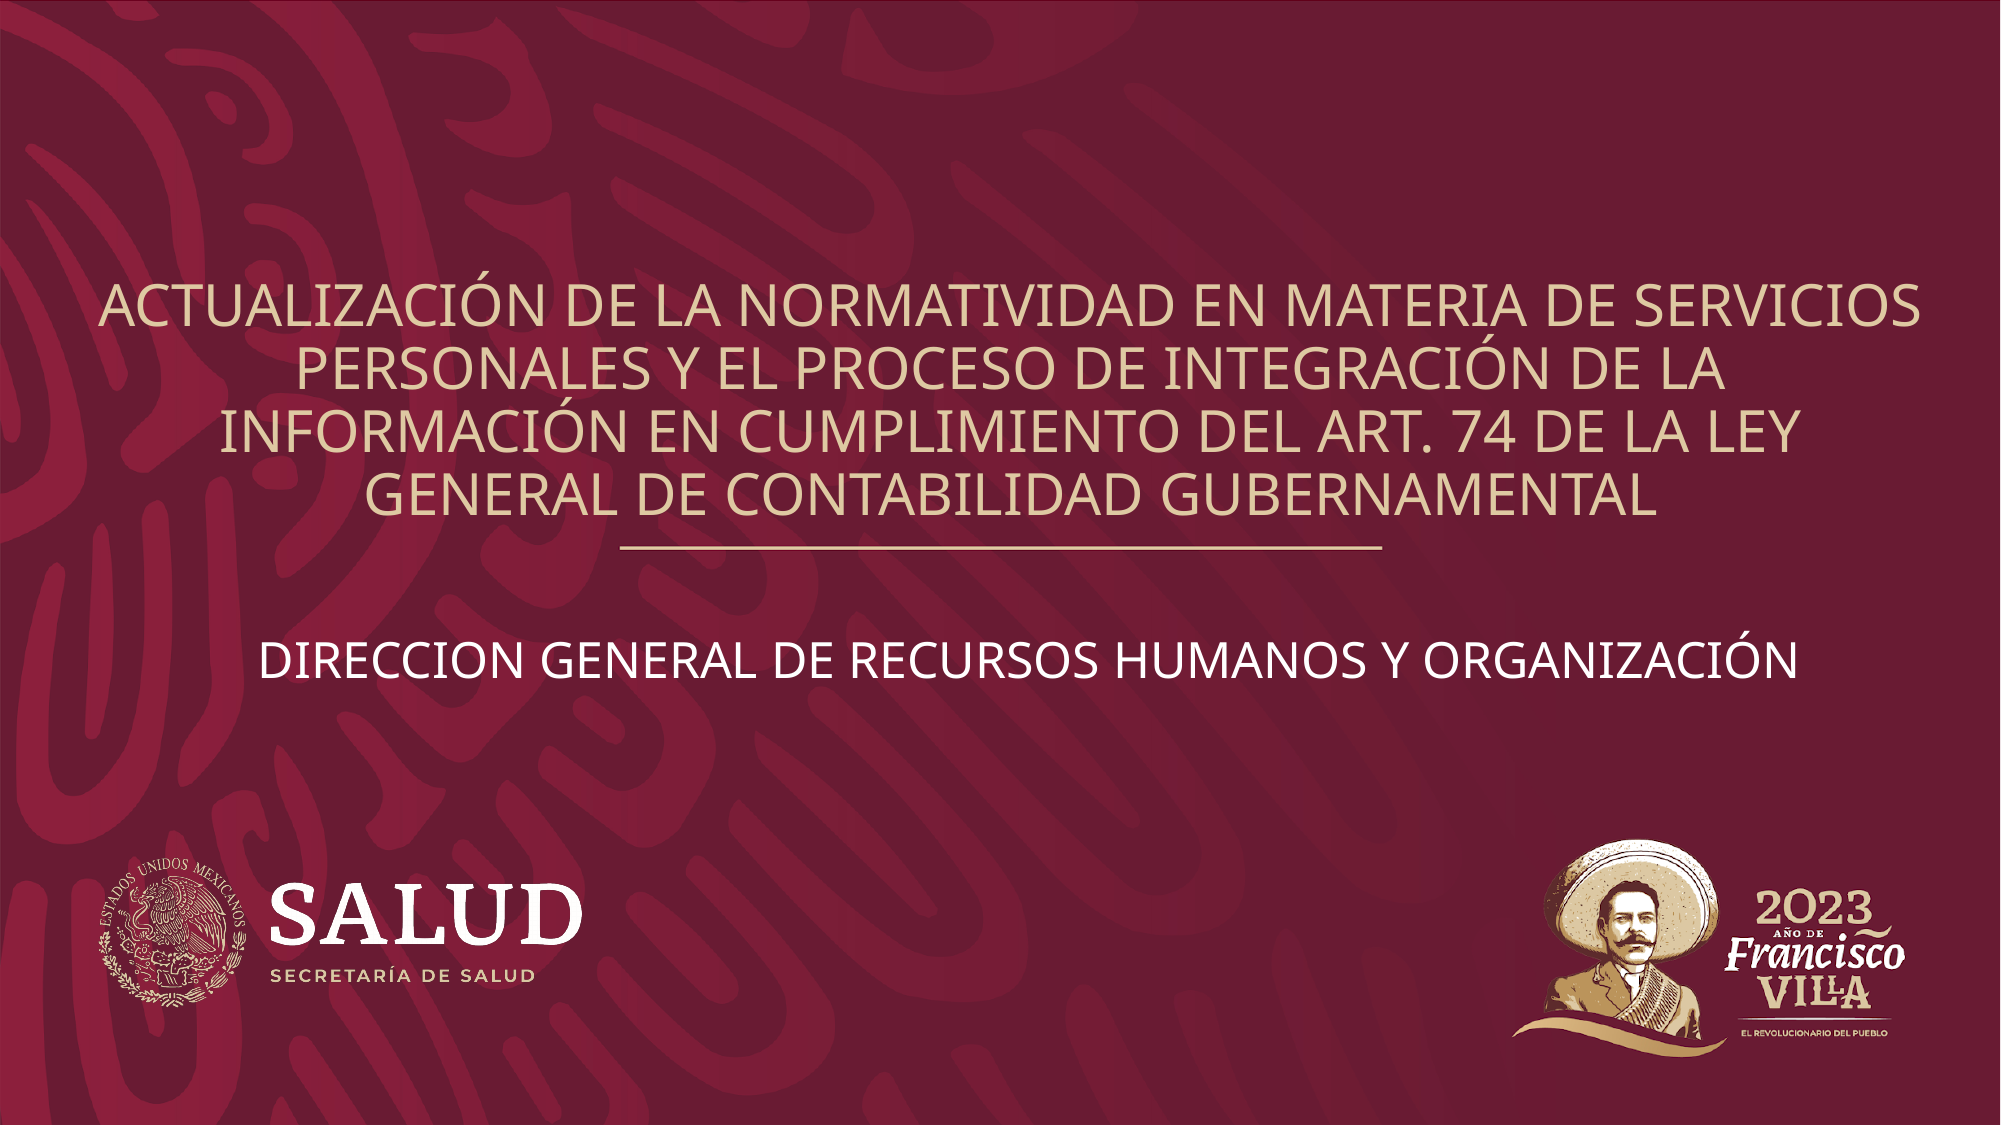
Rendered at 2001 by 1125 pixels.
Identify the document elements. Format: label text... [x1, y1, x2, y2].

list DIRECCION GENERAL DE RECURSOS HUMANOS Y ORGANIZACIÓN [70, 627, 1952, 815]
picture [0, 0, 2001, 1125]
title ACTUALIZACIÓN DE LA NORMATIVIDAD EN MATERIA DE SERVICIOS PERSONALES Y EL PROCESO DE INTEGRACIÓN DE LA INFORMACIÓN EN CUMPLIMIENTO DEL ART. 74 DE LA LEY GENERAL DE CONTABILIDAD GUBERNAMENTAL [70, 268, 1952, 550]
